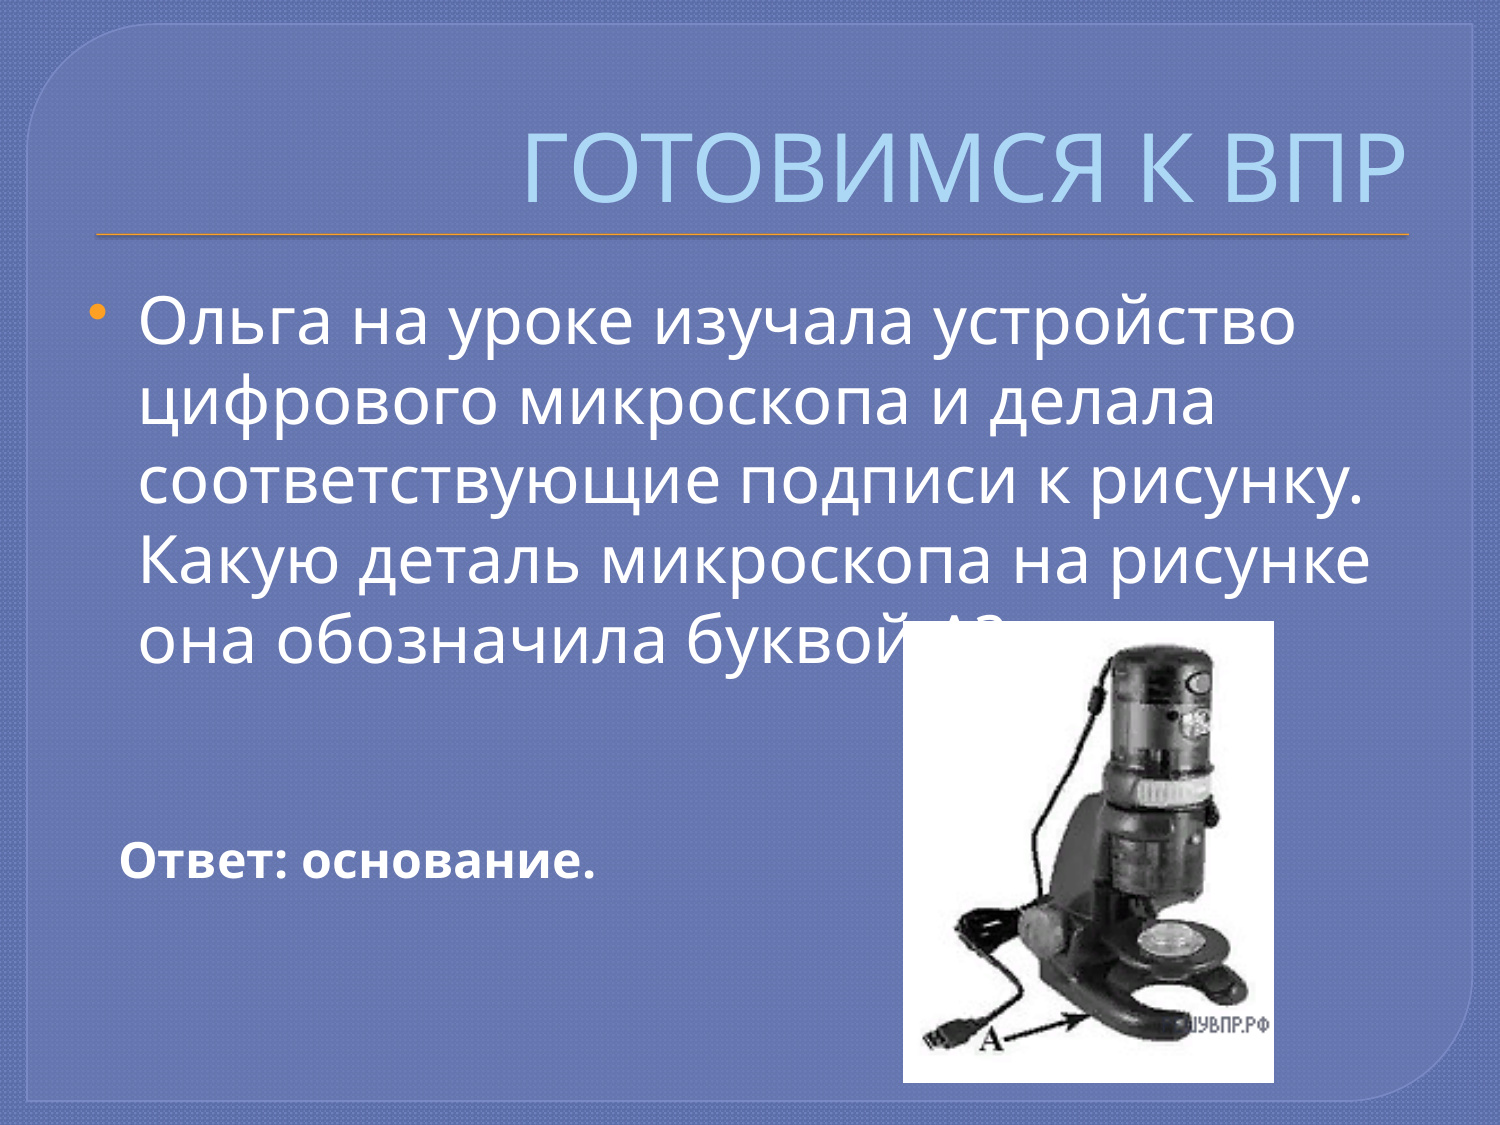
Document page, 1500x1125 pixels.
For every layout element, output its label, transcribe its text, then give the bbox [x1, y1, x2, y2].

picture [903, 621, 1275, 1083]
list Ольга на уроке изучала устройство цифрового микроскопа и делала соответствующие подписи к рисунку. Какую деталь микроскопа на рисунке она обозначила буквой А? [75, 270, 1425, 1013]
title ГОТОВИМСЯ К ВПР [75, 41, 1425, 230]
text_box Ответ: основание. [103, 821, 612, 897]
